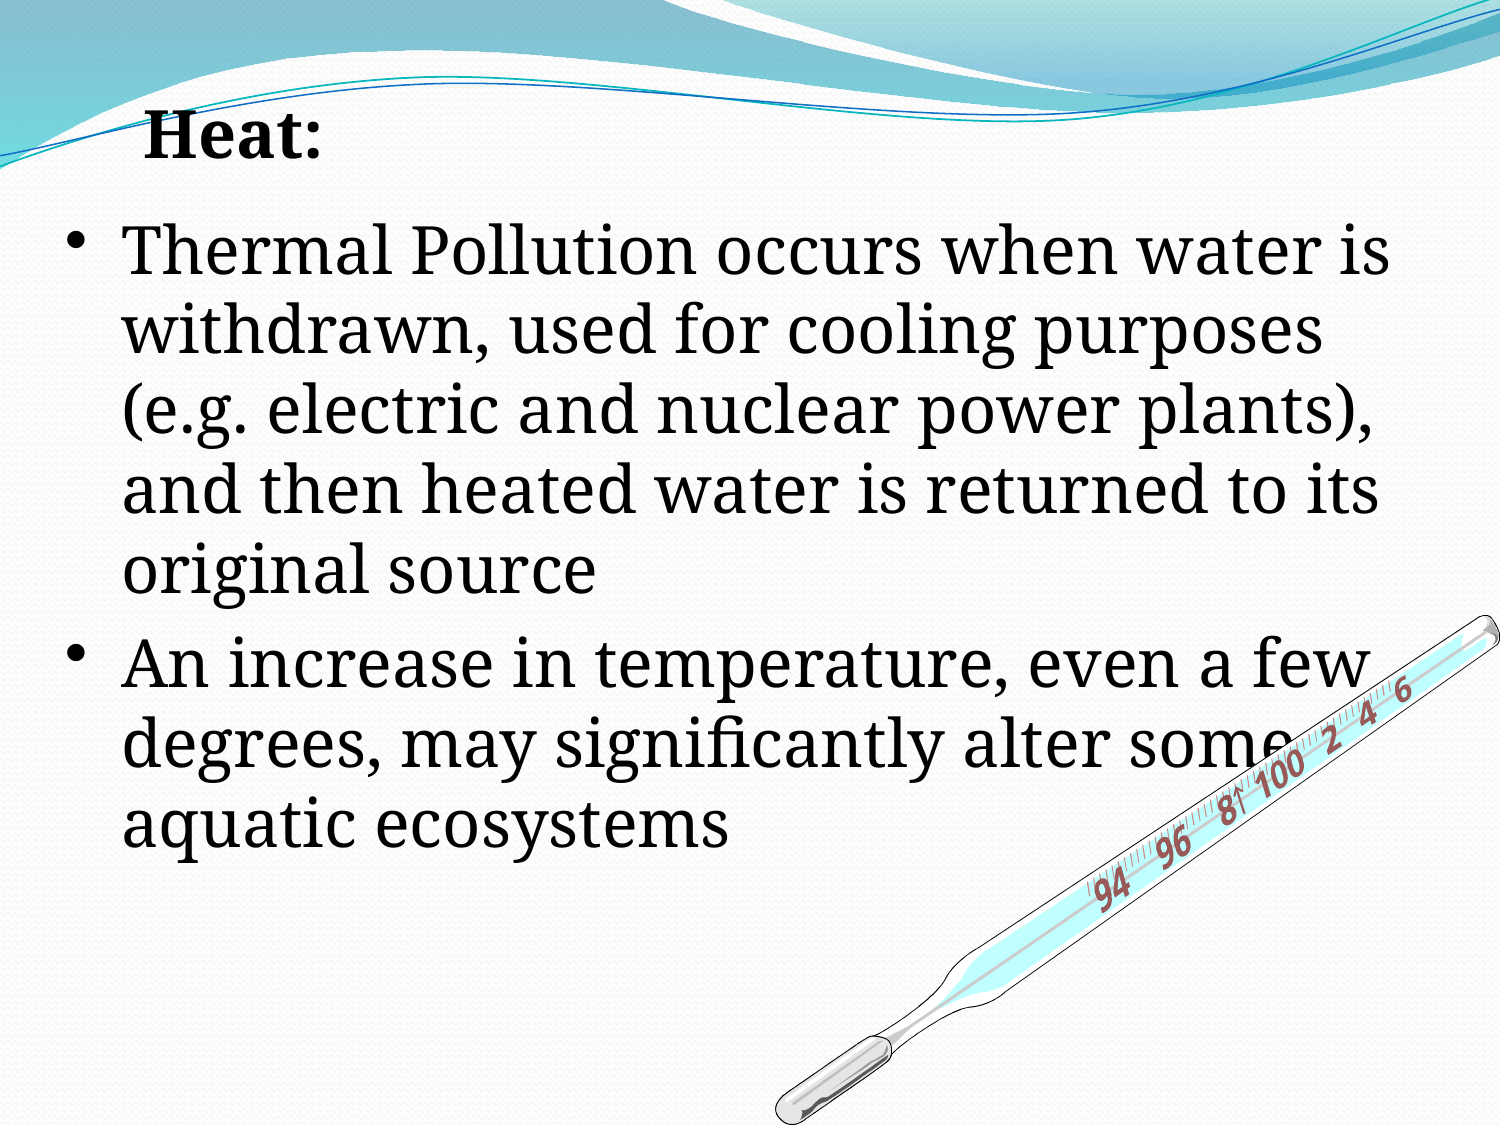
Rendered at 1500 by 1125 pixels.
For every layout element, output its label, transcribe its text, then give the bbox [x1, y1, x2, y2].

text_box Thermal Pollution occurs when water is withdrawn, used for cooling purposes (e.g. electric and nuclear power plants), and then heated water is returned to its original source An increase in temperature, even a few degrees, may significantly alter some aquatic ecosystems [50, 200, 1438, 1000]
picture [773, 614, 1500, 1125]
text_box Heat: [128, 93, 1404, 182]
